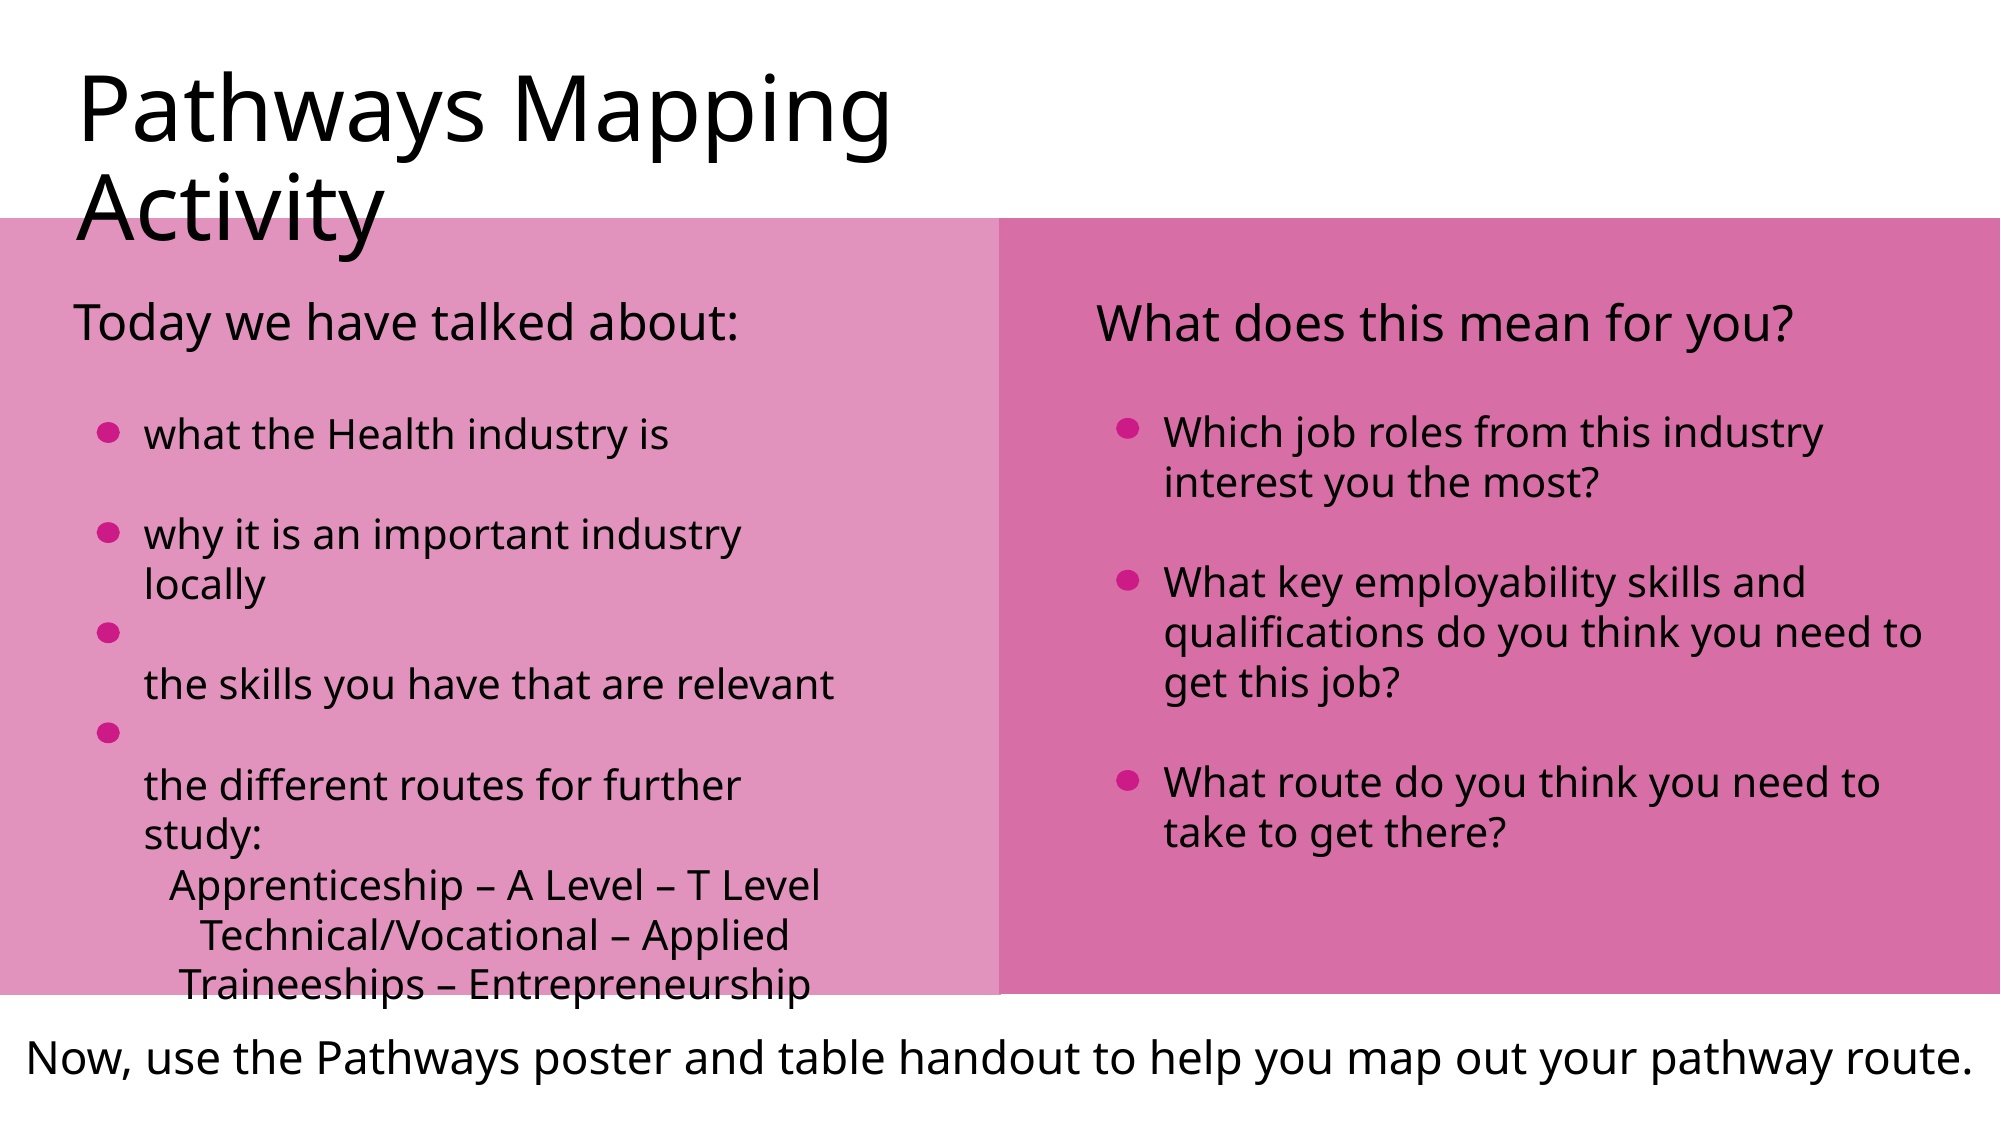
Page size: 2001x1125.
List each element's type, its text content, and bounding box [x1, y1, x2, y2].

text_box what the Health industry is why it is an important industry locally the skills you have that are relevant the different routes for further study: Apprenticeship – A Level – T Level Technical/Vocational – Applied Traineeships – Entrepreneurship [129, 400, 862, 1016]
text_box Pathways Mapping Activity [61, 54, 1215, 219]
text_box [1116, 417, 1140, 439]
text_box [96, 522, 120, 543]
text_box [96, 622, 120, 644]
text_box [999, 218, 2000, 994]
text_box [0, 218, 1001, 995]
text_box Which job roles from this industry interest you the most? What key employability skills and qualifications do you think you need to get this job? What route do you think you need to take to get there? [1148, 398, 1939, 913]
text_box What does this mean for you? [1081, 283, 1924, 359]
text_box Now, use the Pathways poster and table handout to help you map out your pathway route. [0, 1021, 2000, 1092]
text_box [1116, 770, 1140, 791]
text_box [96, 422, 120, 443]
text_box [96, 722, 120, 744]
text_box [1116, 569, 1140, 591]
text_box Today we have talked about: [58, 283, 756, 358]
